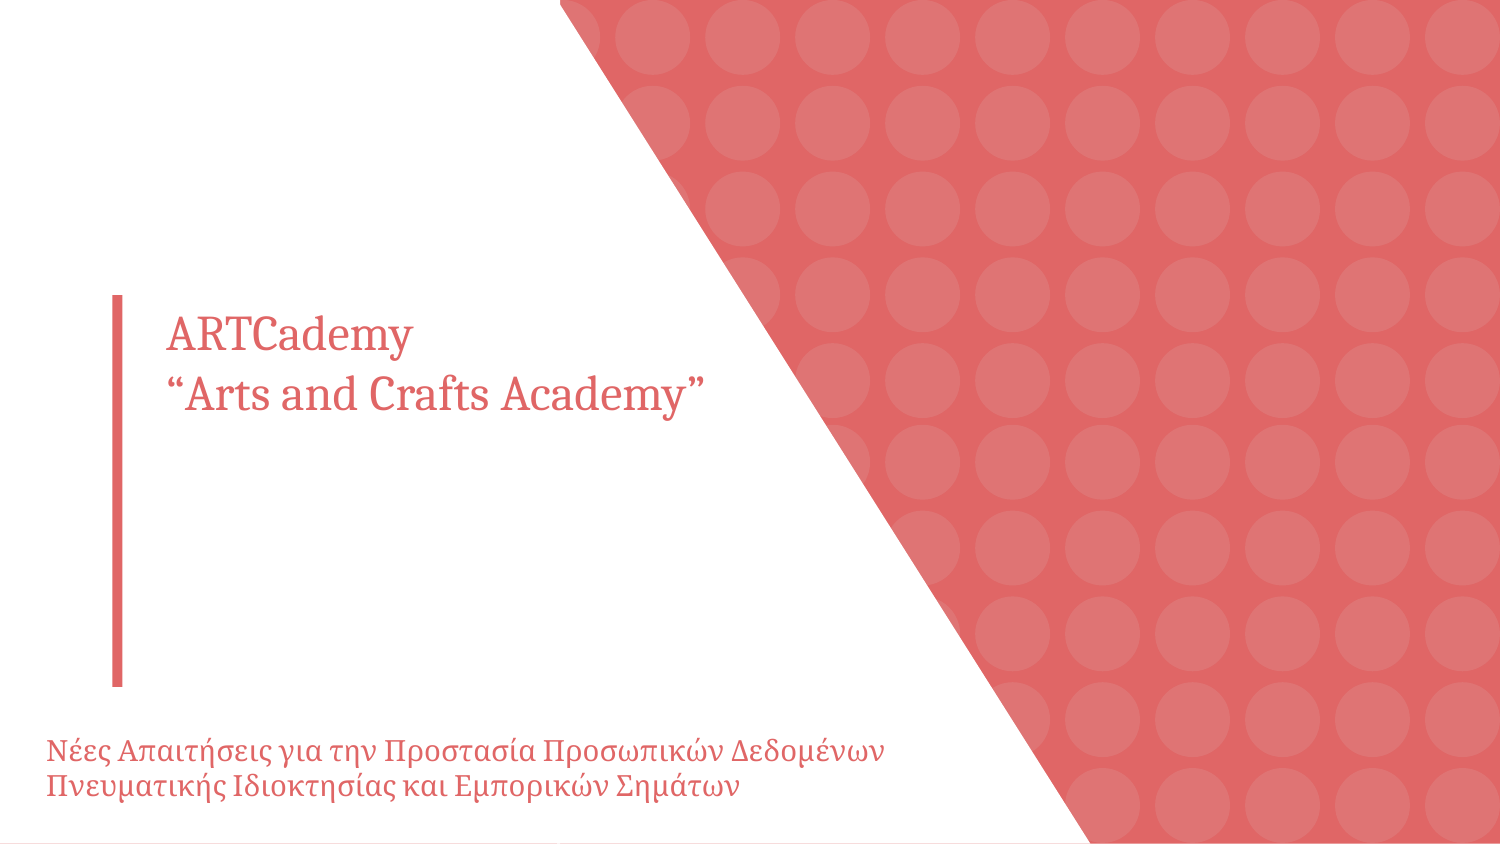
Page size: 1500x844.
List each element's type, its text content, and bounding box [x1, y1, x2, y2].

text_box Νέες Απαιτήσεις για την Προστασία Προσωπικών Δεδομένων Πνευματικής Ιδιοκτησίας και Εμπορικών Σημάτων [31, 724, 1060, 810]
title ARTCademy “Arts and Crafts Academy” [151, 330, 785, 436]
subtitle [151, 510, 968, 701]
